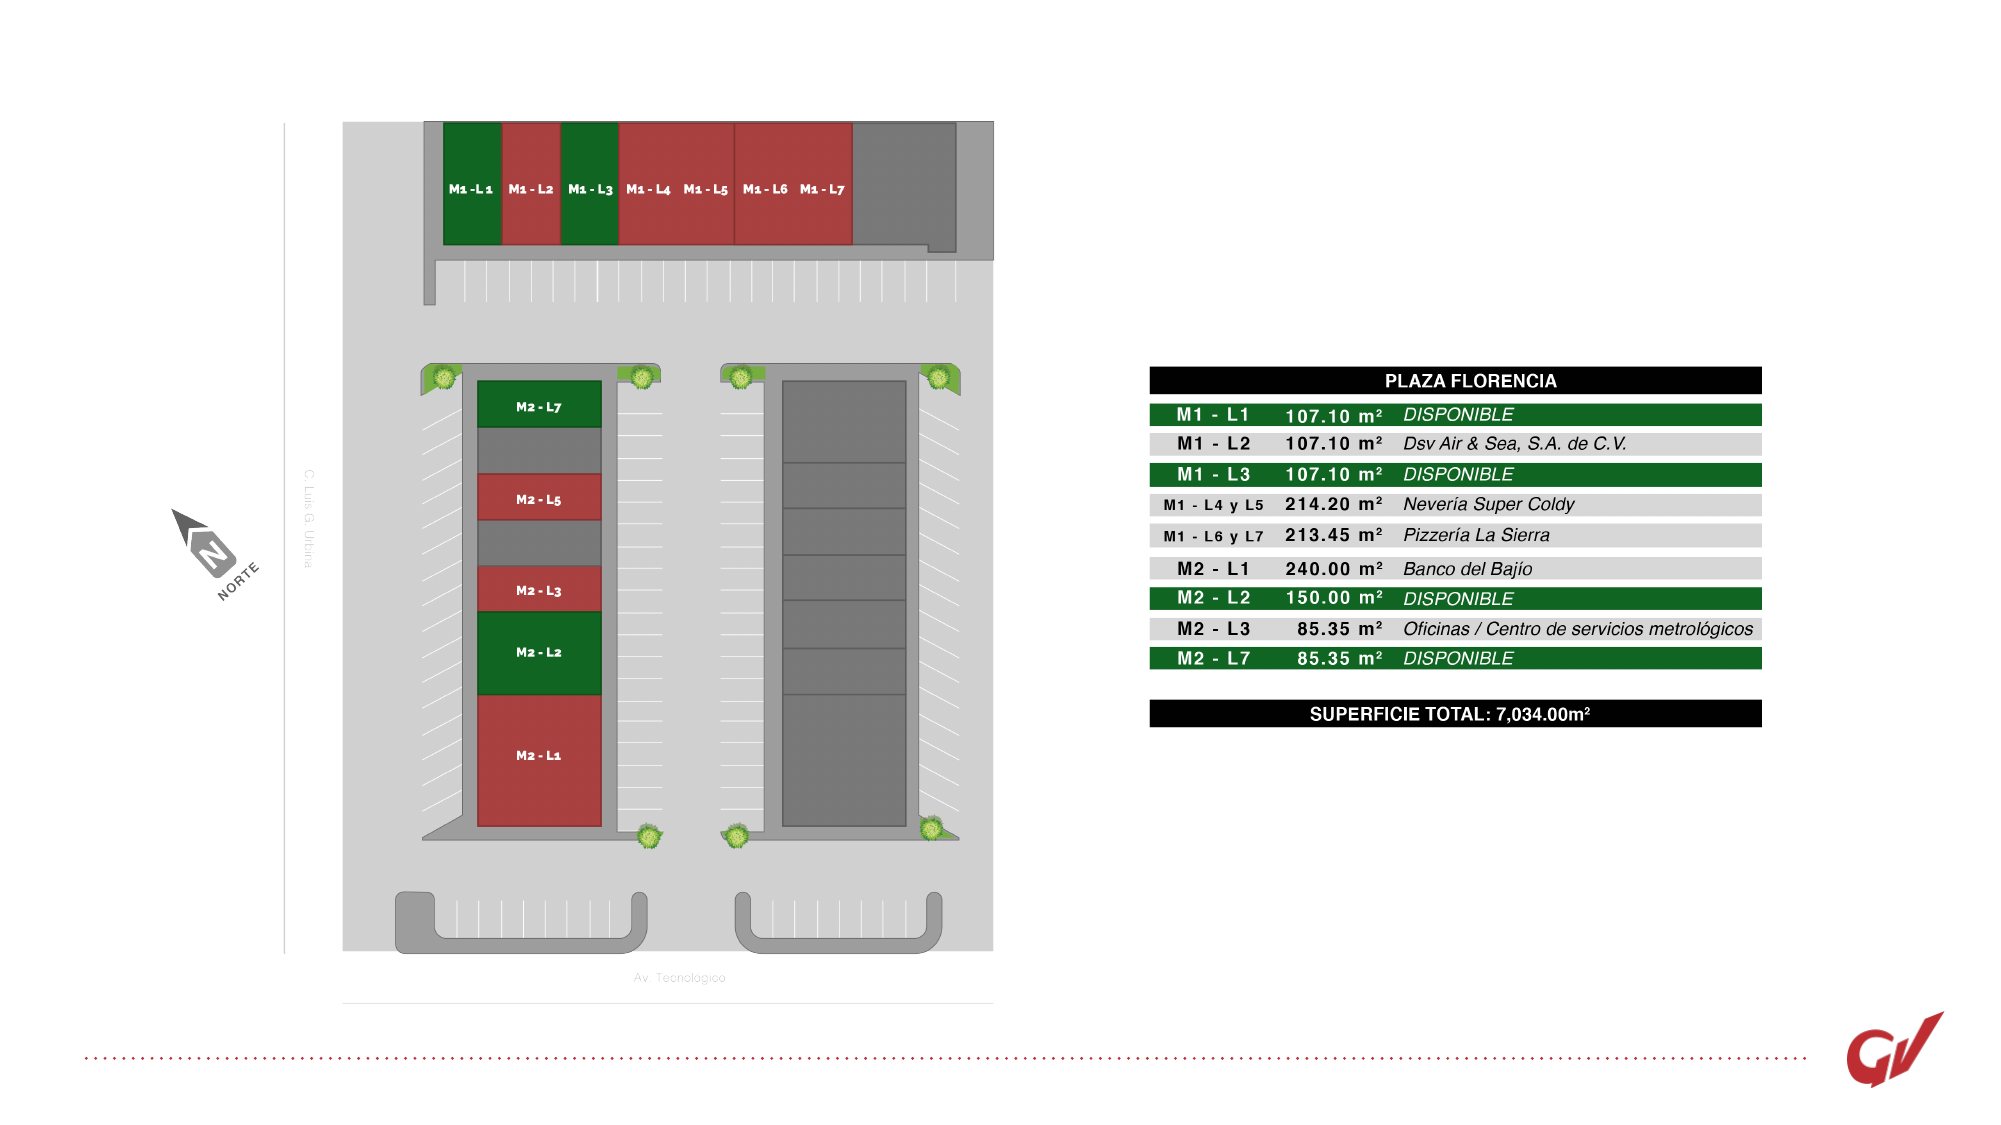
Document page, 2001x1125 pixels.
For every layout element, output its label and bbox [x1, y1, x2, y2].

picture [1847, 1011, 1945, 1089]
picture [171, 121, 1763, 1004]
